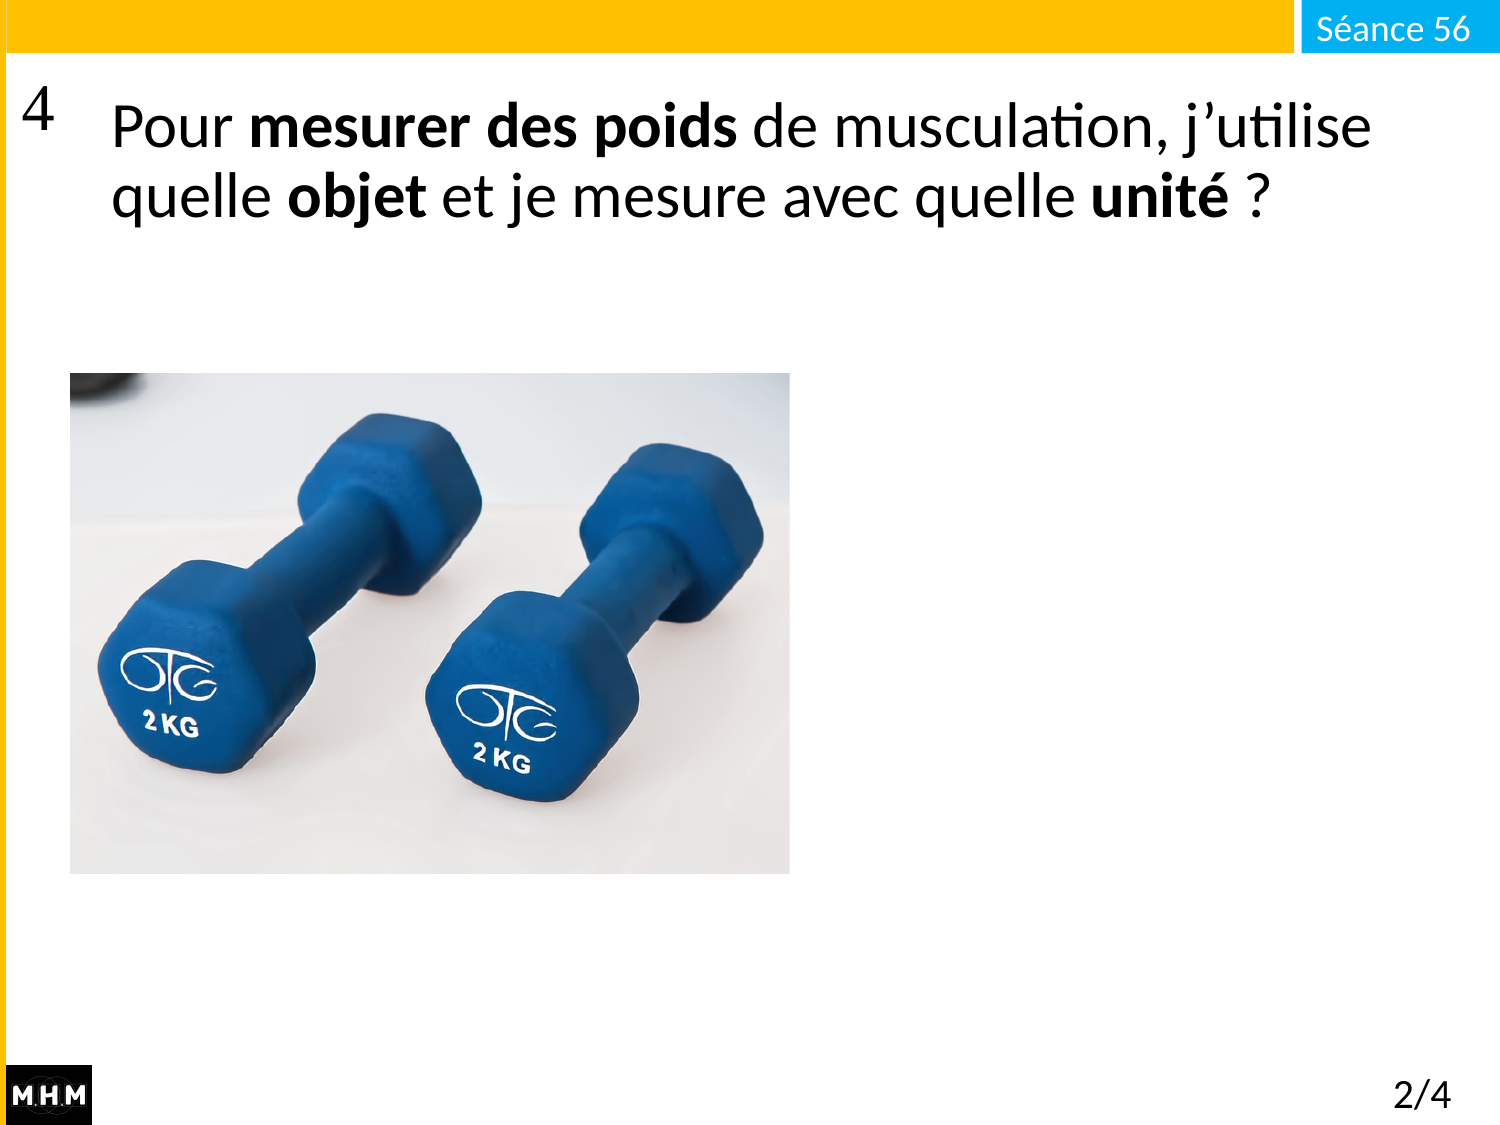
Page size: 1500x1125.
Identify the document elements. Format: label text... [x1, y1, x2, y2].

list 2/4 [1344, 1064, 1500, 1125]
picture [6, 1065, 92, 1125]
picture [70, 373, 790, 874]
title Pour mesurer des poids de musculation, j’utilise quelle objet et je mesure avec quelle unité ? [96, 60, 1391, 263]
